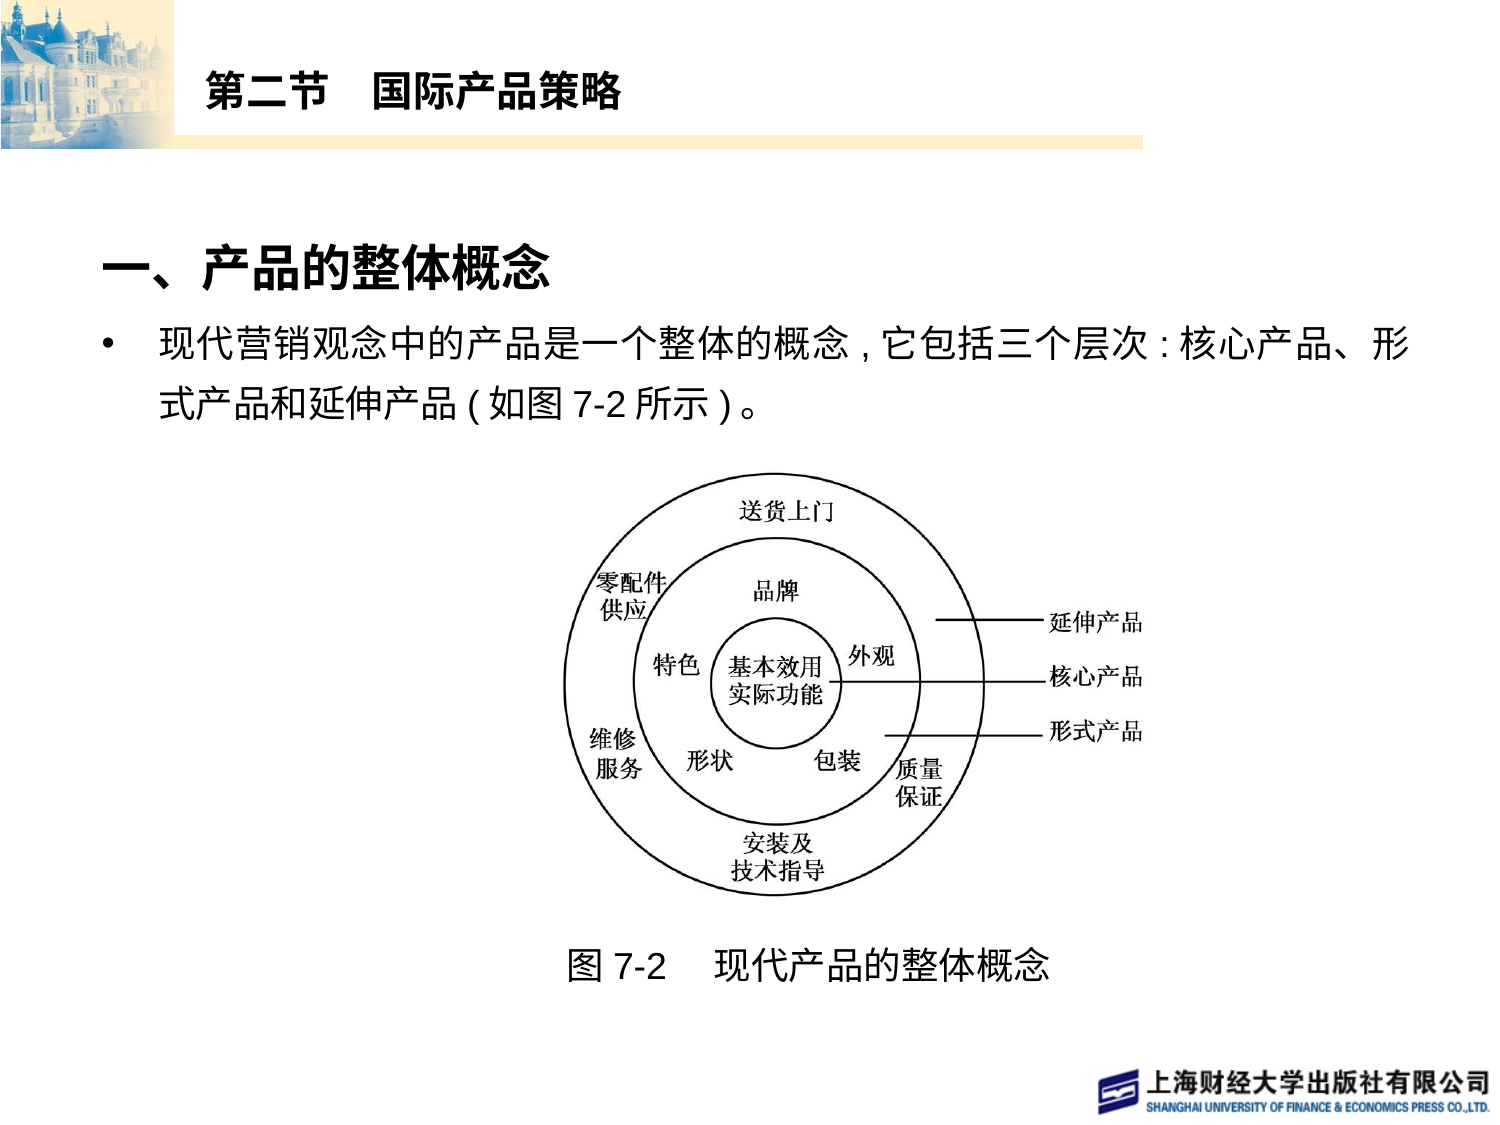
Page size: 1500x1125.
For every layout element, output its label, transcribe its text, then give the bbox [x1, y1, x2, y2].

picture [1097, 1065, 1494, 1120]
list 一、产品的整体概念 现代营销观念中的产品是一个整体的概念,它包括三个层次:核心产品、形式产品和延伸产品(如图7-2所示)。 [86, 207, 1425, 1071]
picture [0, 0, 1143, 149]
picture [323, 461, 1262, 905]
text_box 图7-2 现代产品的整体概念 [392, 934, 1226, 994]
title 第二节 国际产品策略 [189, 36, 1262, 143]
